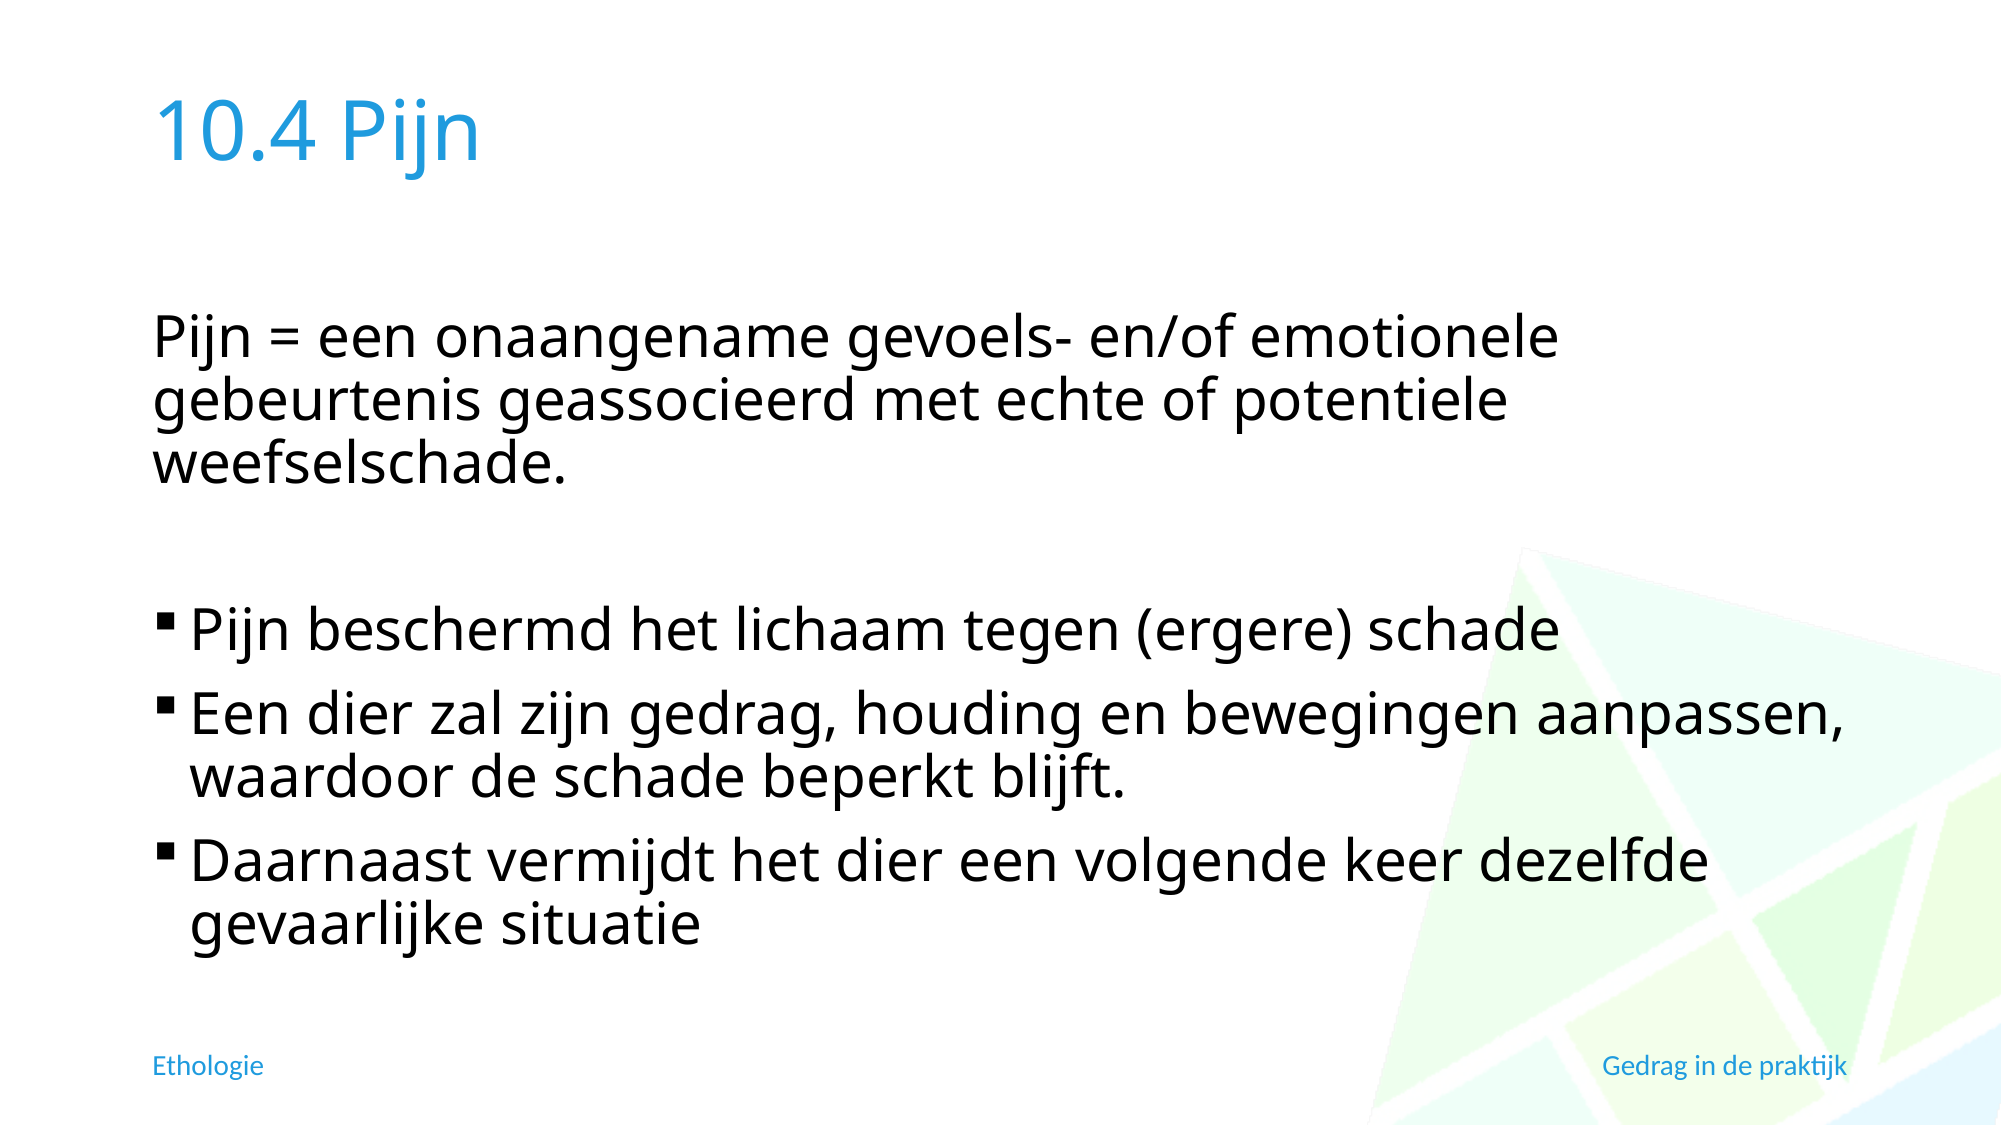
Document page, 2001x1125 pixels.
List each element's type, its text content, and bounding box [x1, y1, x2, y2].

list Ethologie [137, 1042, 588, 1103]
list Gedrag in de praktijk [1412, 1042, 1863, 1103]
title 10.4 Pijn [137, 59, 1863, 208]
list Pijn = een onaangename gevoels- en/of emotionele gebeurtenis geassocieerd met echte of potentiele weefselschade. Pijn beschermd het lichaam tegen (ergere) schade Een dier zal zijn gedrag, houding en bewegingen aanpassen, waardoor de schade beperkt blijft. Daarnaast vermijdt het dier een volgende keer dezelfde gevaarlijke situatie [137, 299, 1863, 1014]
